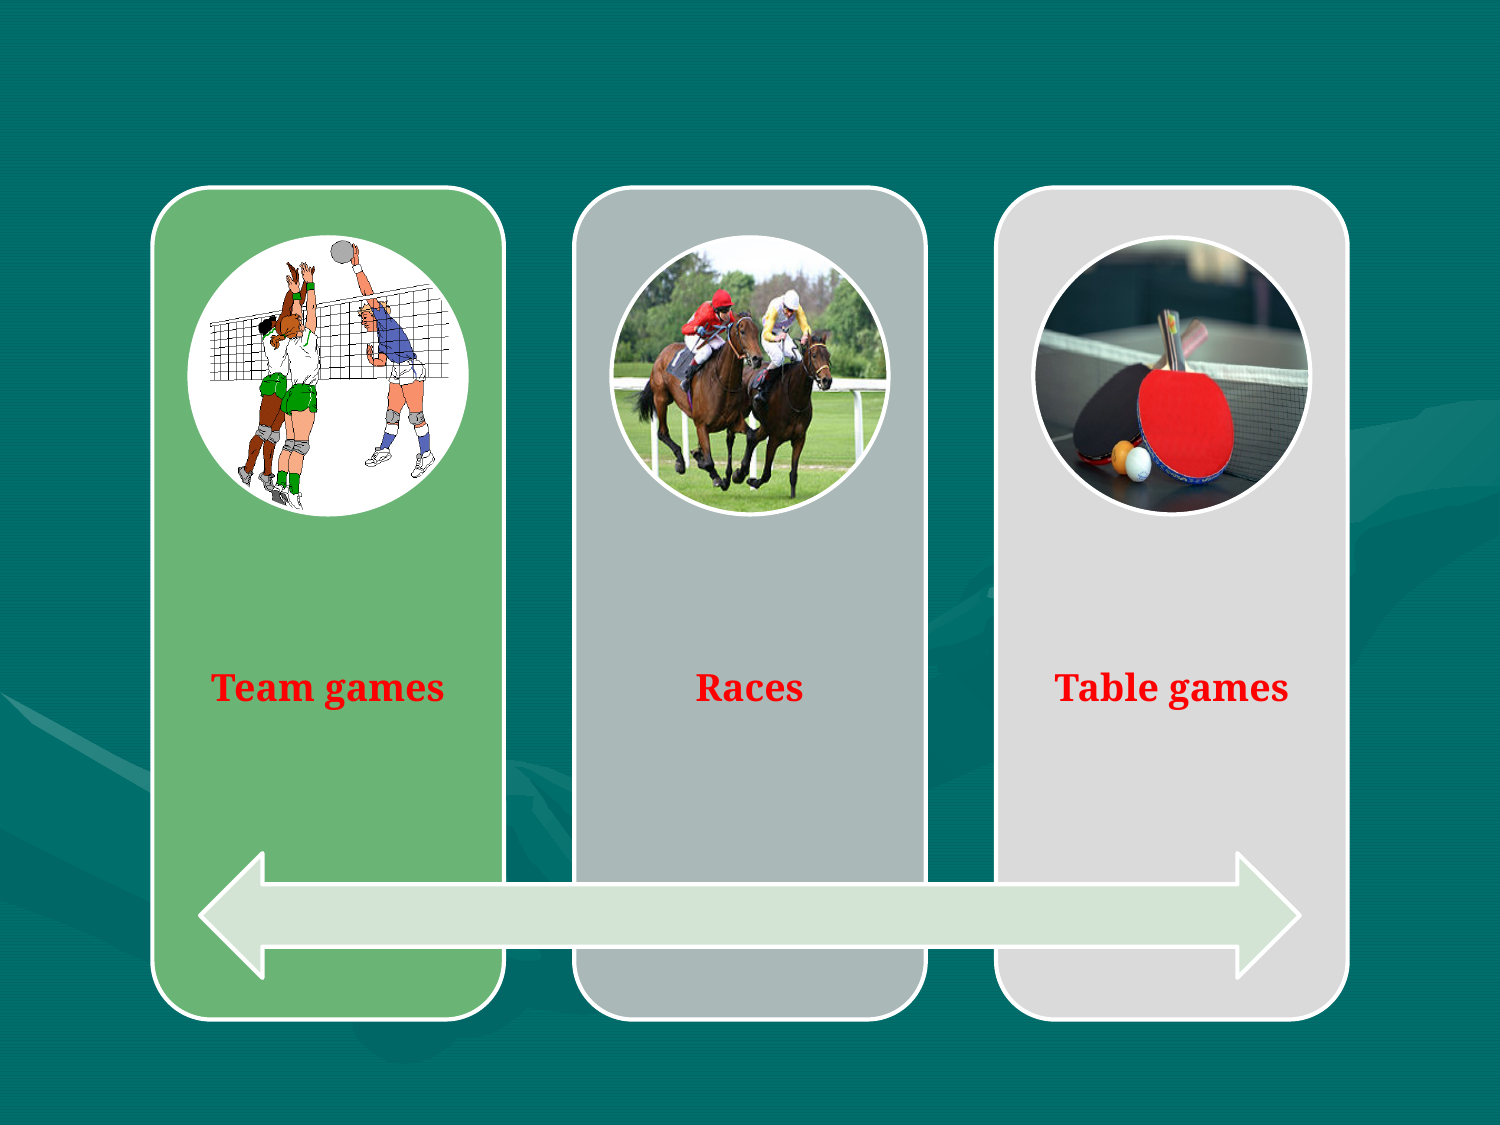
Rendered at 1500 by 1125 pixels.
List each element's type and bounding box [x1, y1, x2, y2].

text_box [152, 187, 1348, 1020]
